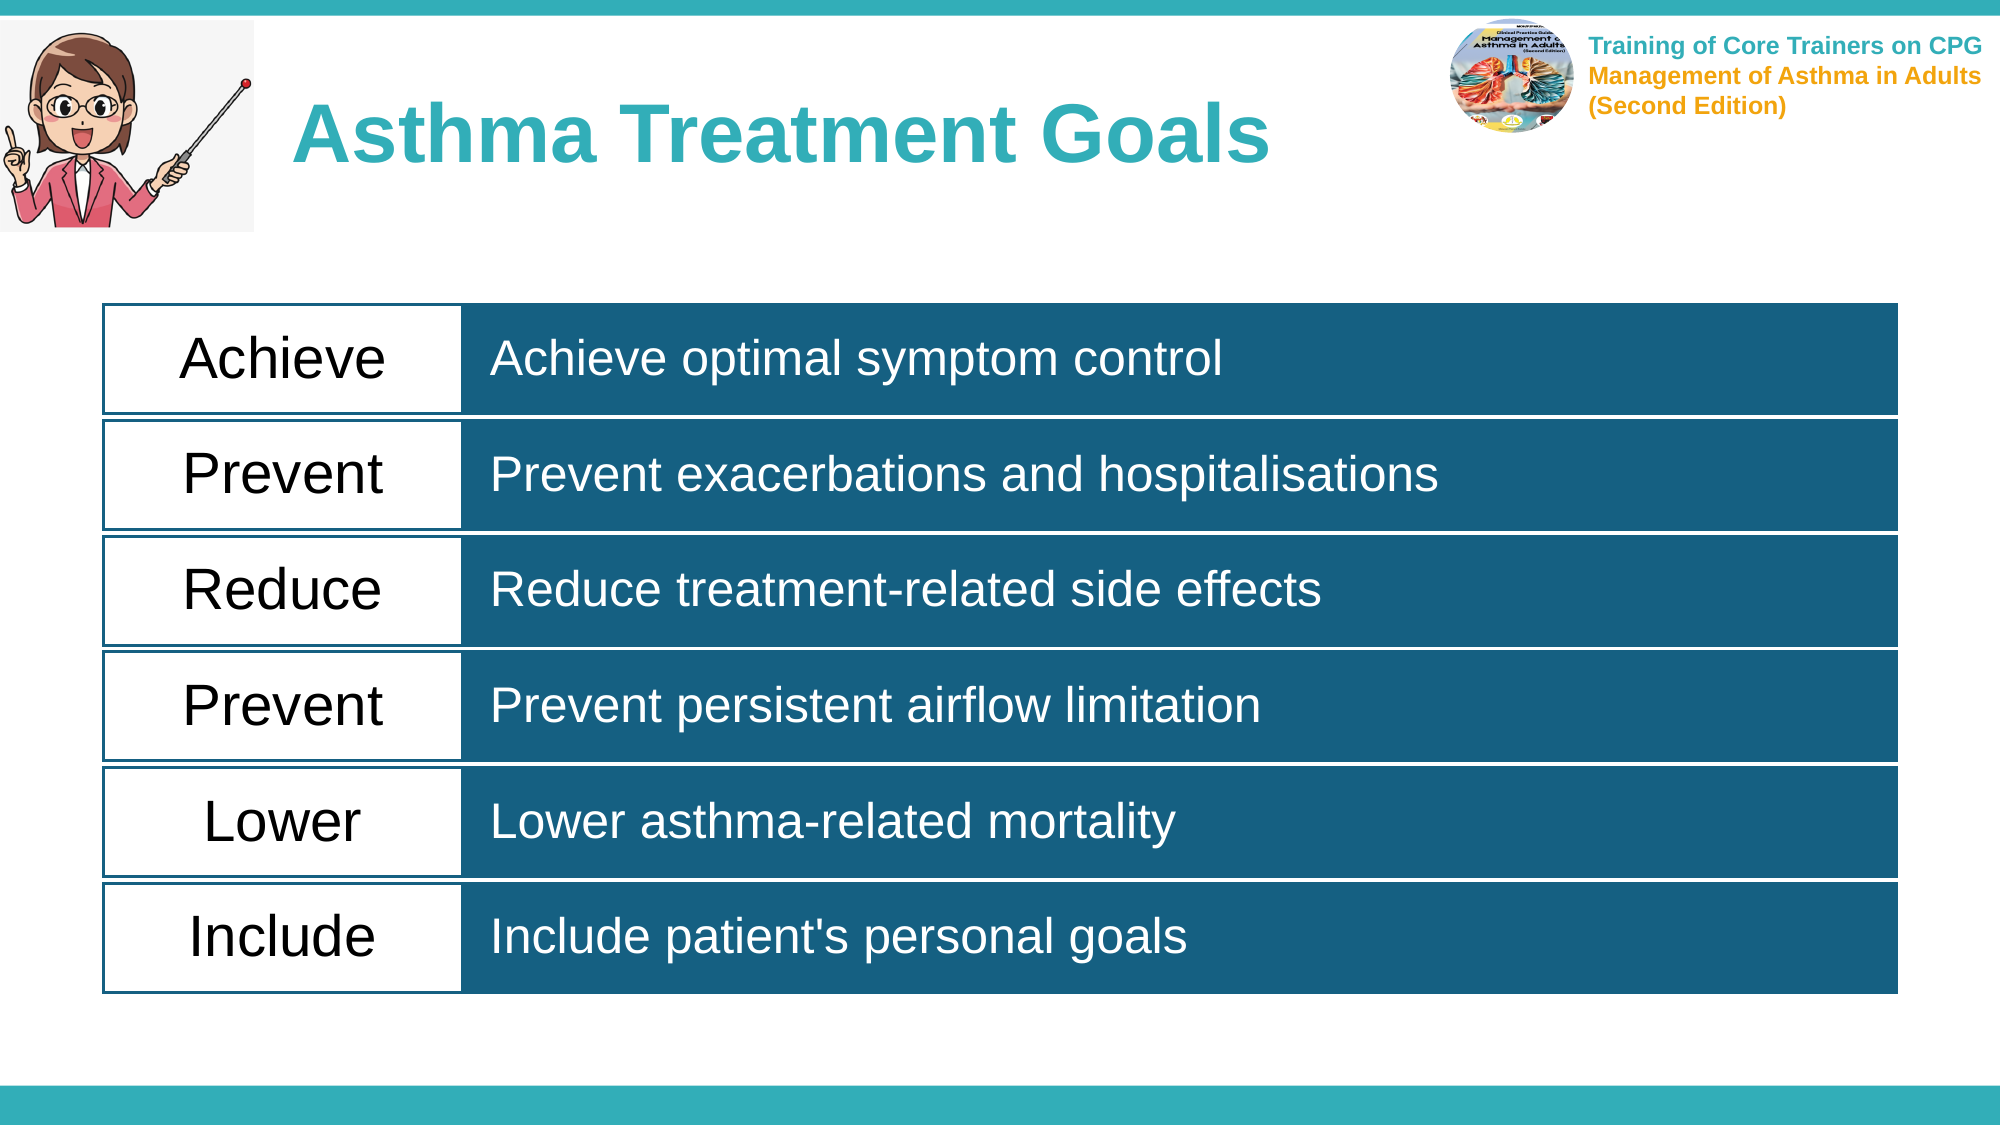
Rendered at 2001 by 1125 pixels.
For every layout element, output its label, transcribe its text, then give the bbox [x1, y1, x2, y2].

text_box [103, 304, 1897, 993]
list Asthma Treatment Goals [259, 65, 2000, 192]
picture [1451, 18, 1573, 65]
picture [0, 20, 254, 232]
